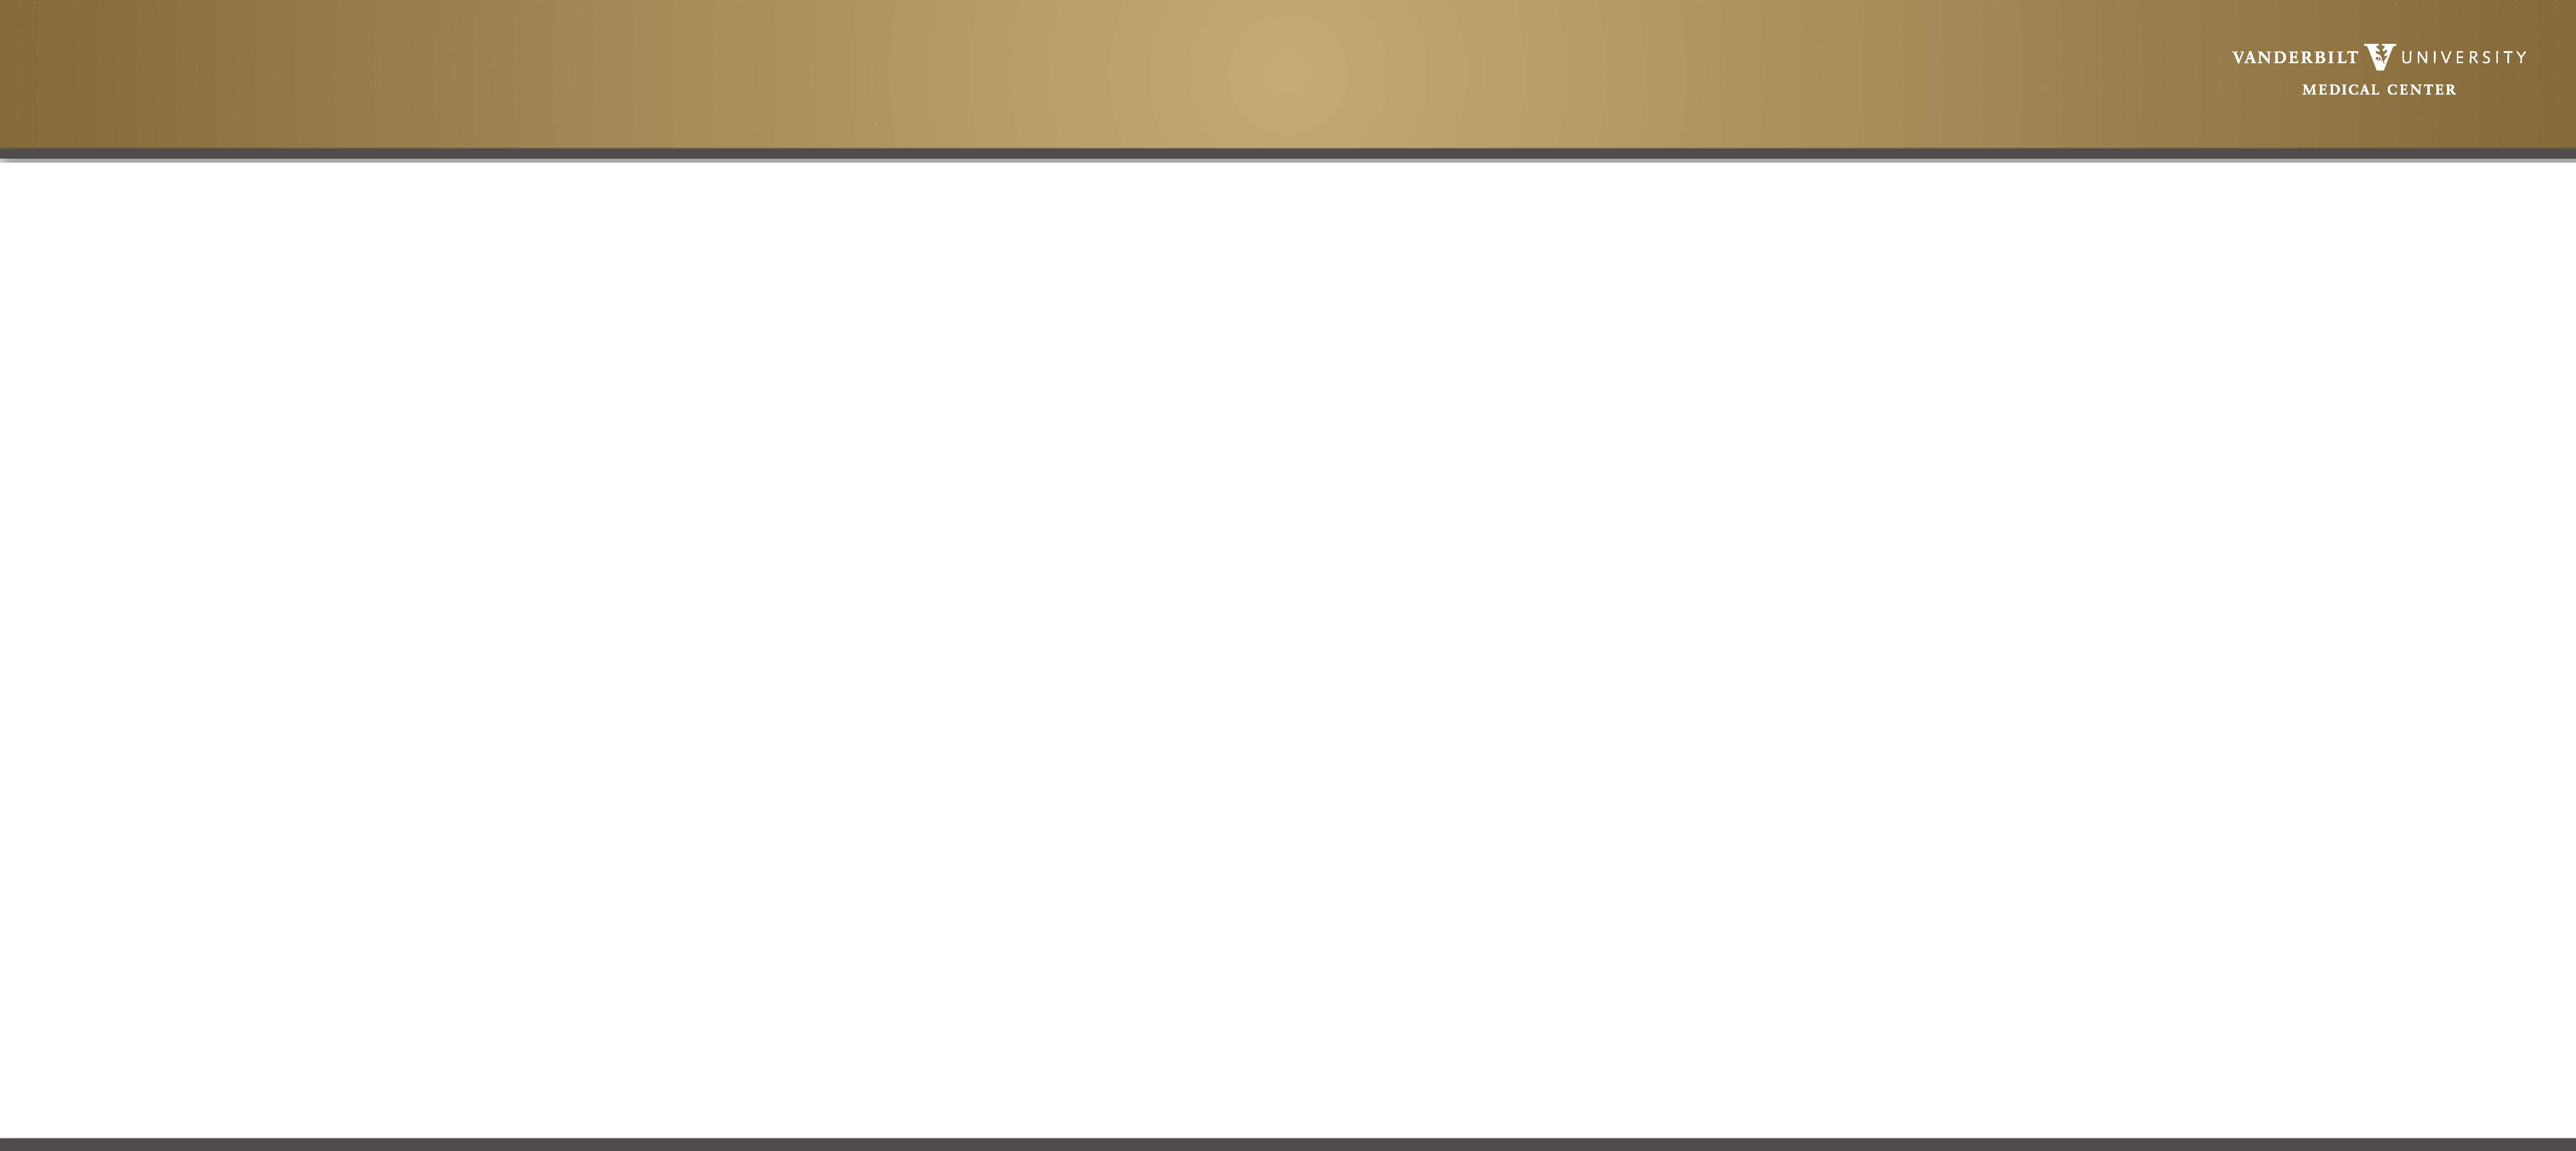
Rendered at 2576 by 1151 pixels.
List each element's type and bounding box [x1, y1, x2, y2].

picture [2232, 44, 2526, 95]
